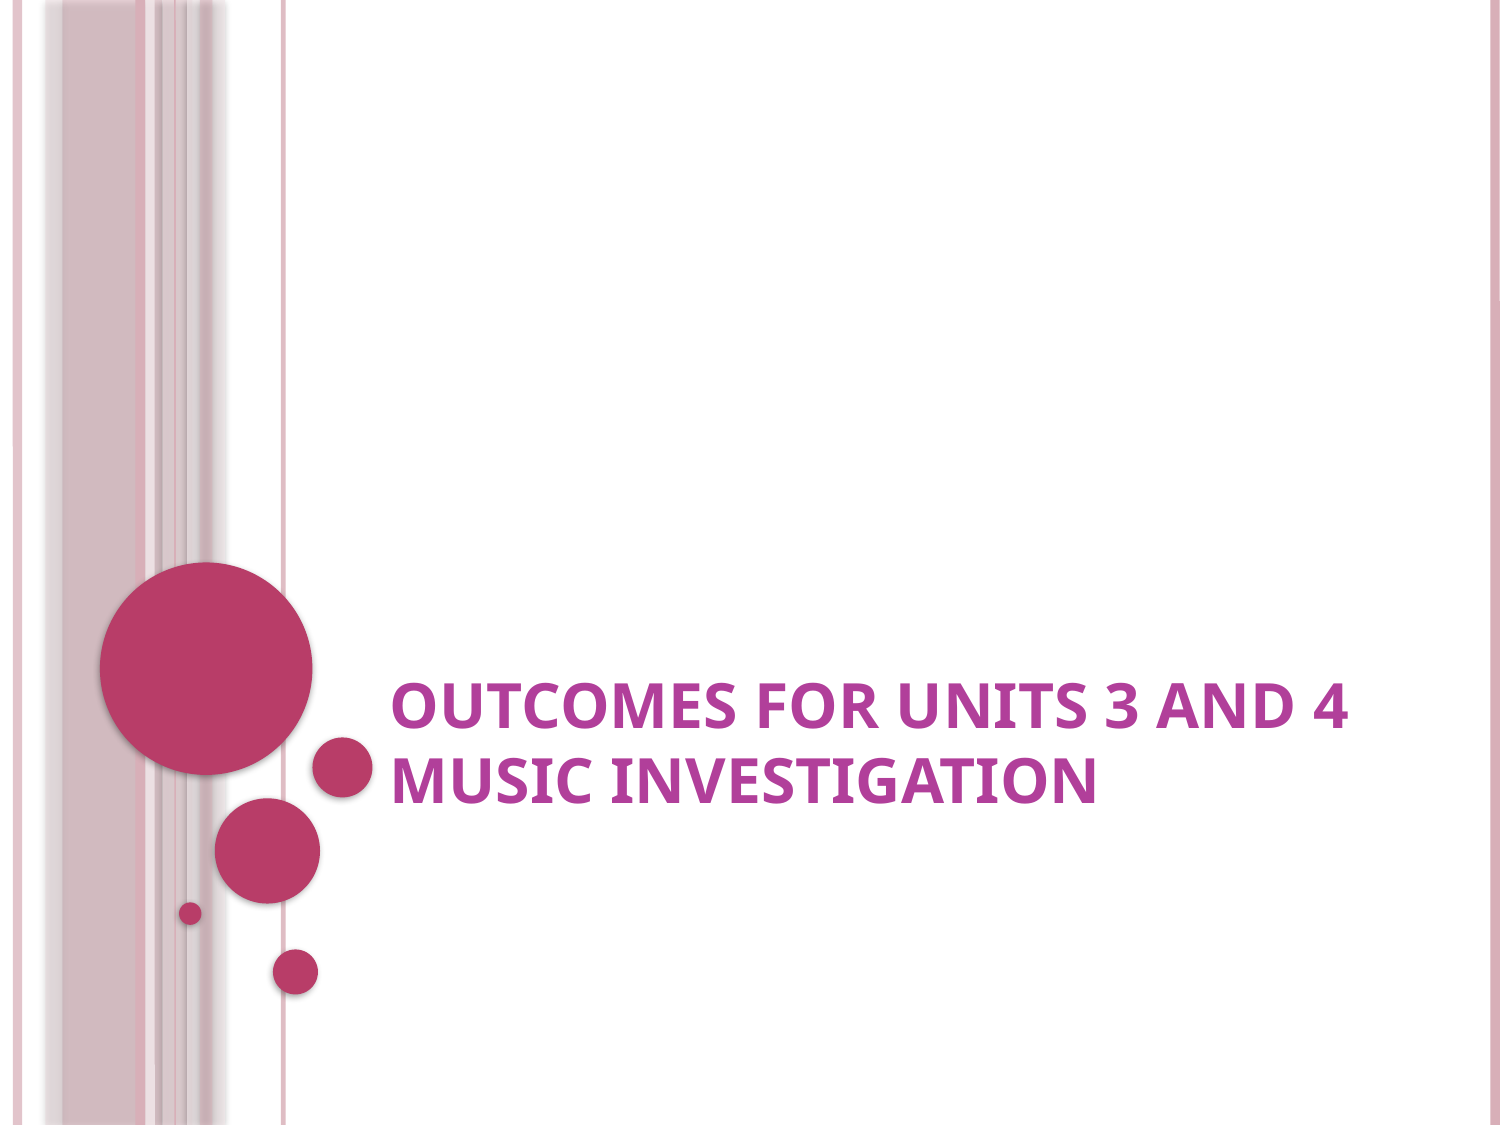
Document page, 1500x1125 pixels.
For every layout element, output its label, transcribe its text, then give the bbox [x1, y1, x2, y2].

title Outcomes for Units 3 and 4 Music Investigation [375, 512, 1388, 824]
